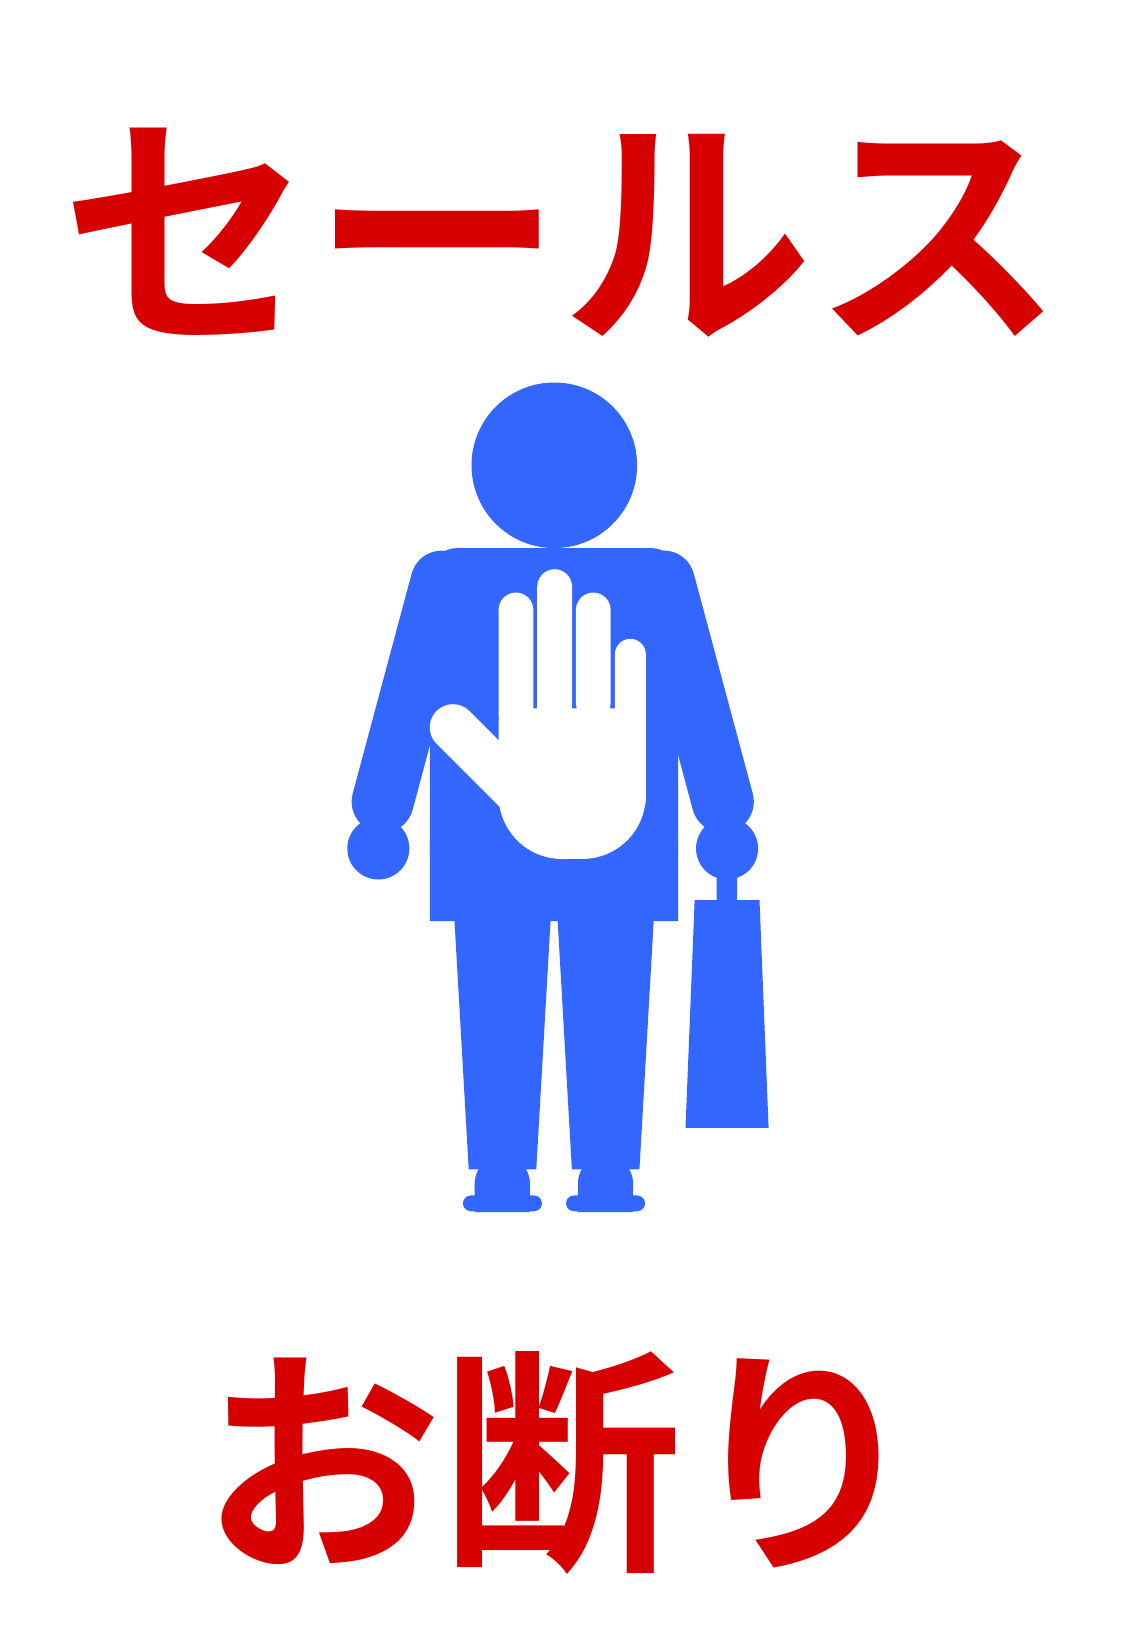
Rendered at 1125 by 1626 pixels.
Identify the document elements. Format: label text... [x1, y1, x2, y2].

text_box お断り [1, 1305, 1125, 1608]
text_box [347, 382, 769, 1212]
text_box セールス [1, 67, 1125, 383]
